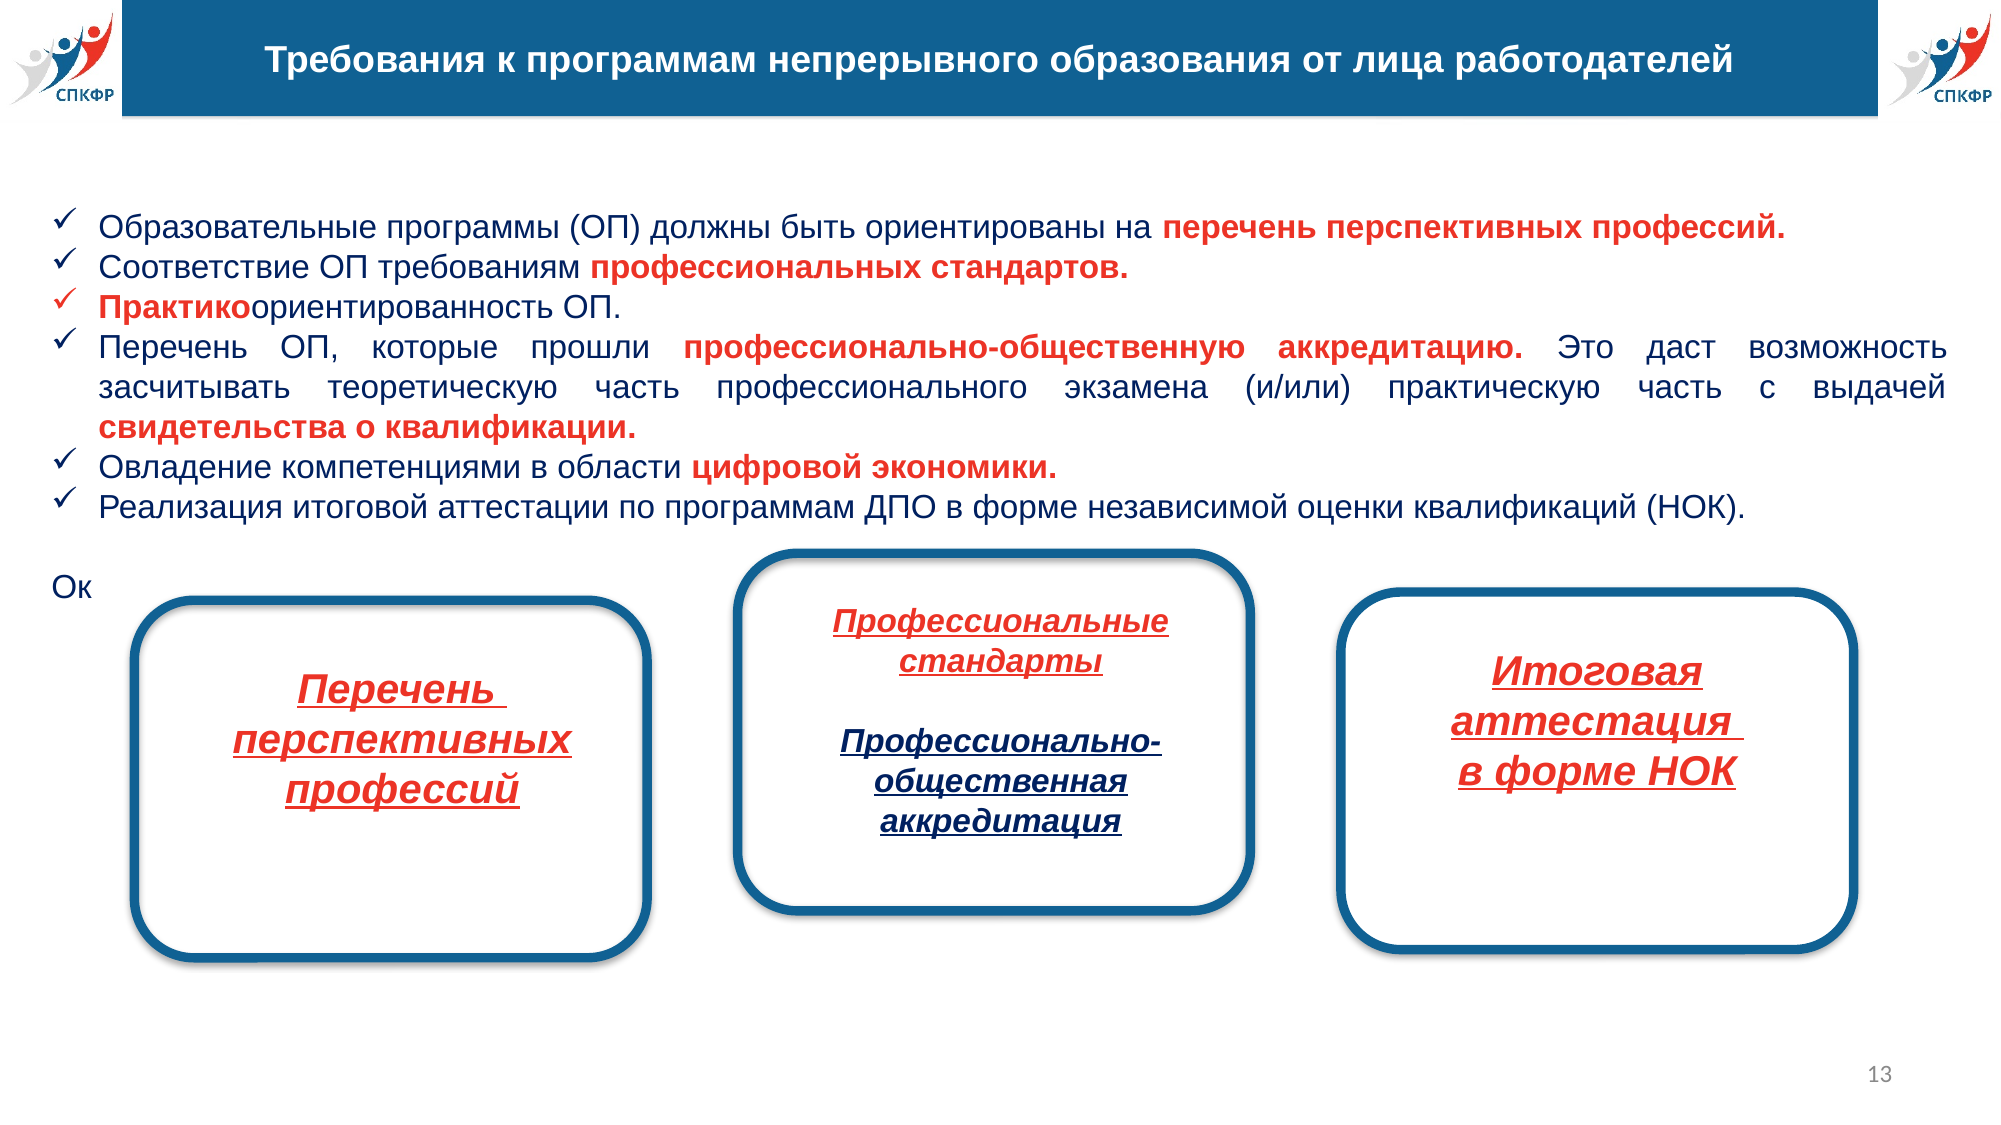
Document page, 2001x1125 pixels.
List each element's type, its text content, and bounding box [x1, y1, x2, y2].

text_box [134, 625, 646, 958]
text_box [126, 0, 1874, 117]
text_box Профессиональные стандарты Профессионально-общественная аккредитация [810, 591, 1192, 847]
text_box [1340, 604, 1854, 950]
text_box Итоговая аттестация в форме НОК [1363, 576, 1831, 802]
text_box Образовательные программы (ОП) должны быть ориентированы на перечень перспективных профессий. Соответствие ОП требованиям профессиональных стандартов. Практикоориентированность ОП. Перечень ОП, которые прошли профессионально-общественную аккредитацию. Это даст возможность засчитывать теоретическую часть профессионального экзамена (и/или) практическую часть с выдачей свидетельства о квалификации. Овладение компетенциями в области цифровой экономики. Реализация итоговой аттестации по программам ДПО в форме независимой оценки квалификаций (НОК). Ок [43, 198, 1956, 733]
text_box Перечень перспективных профессий [145, 587, 659, 910]
picture [0, 0, 2001, 1125]
text_box [737, 553, 1251, 911]
slide_number 13 [1856, 1050, 1901, 1096]
